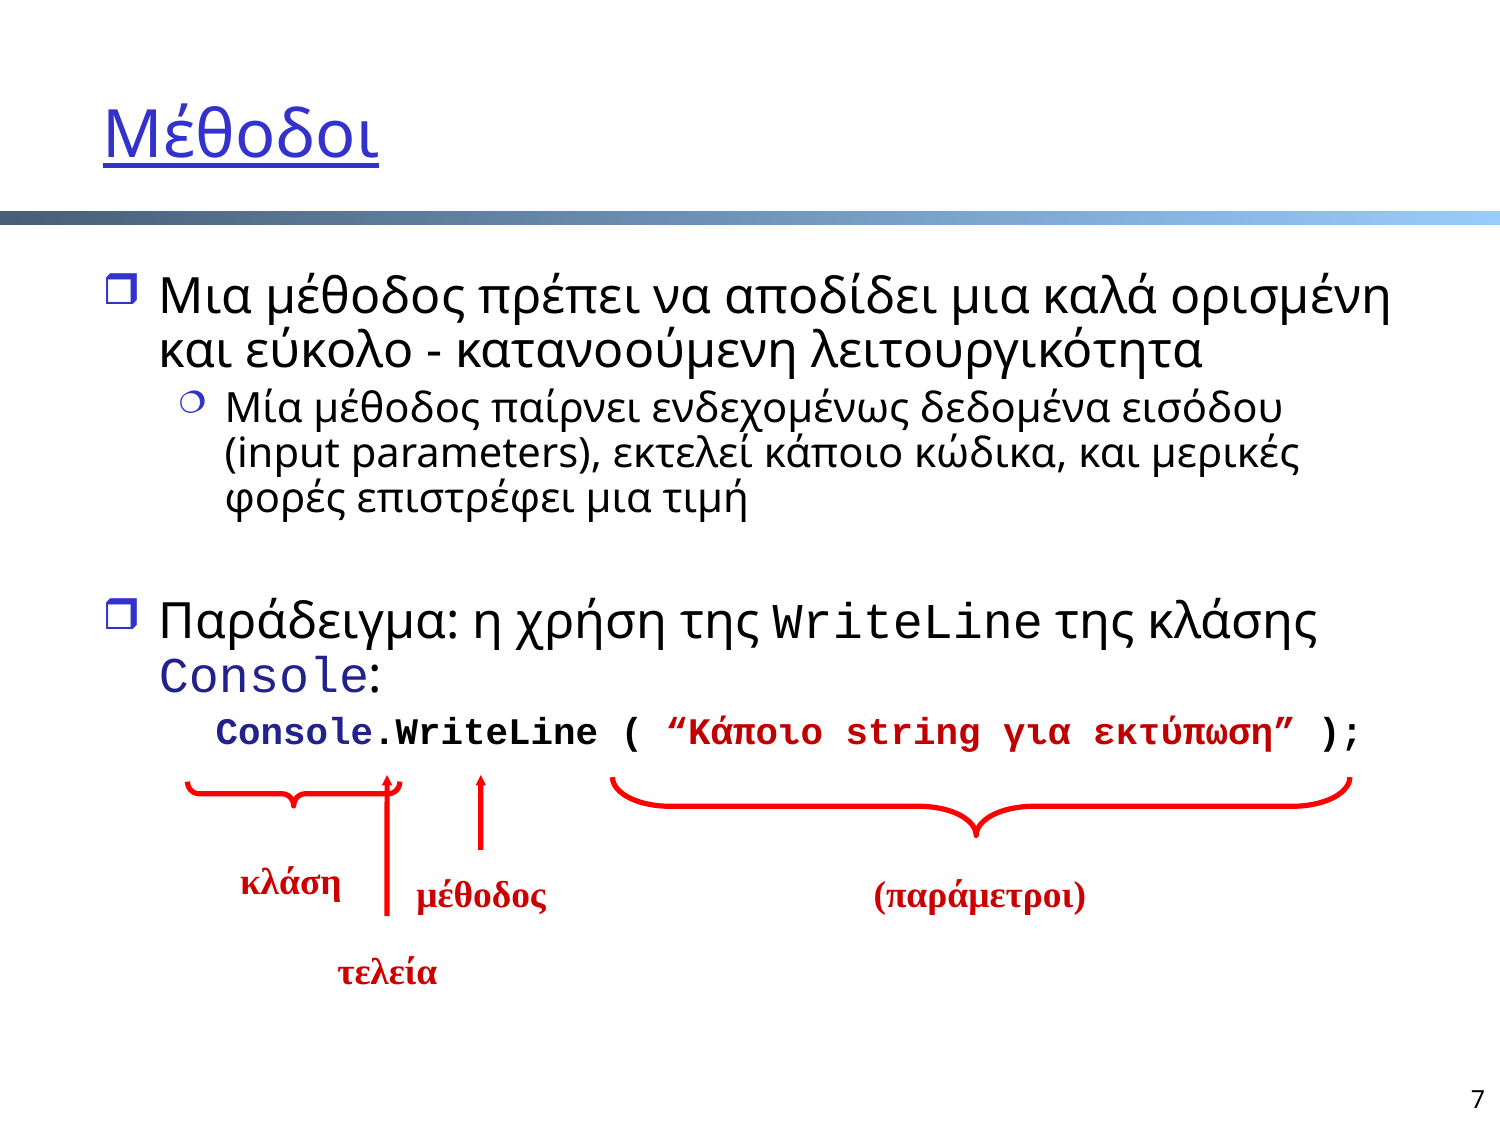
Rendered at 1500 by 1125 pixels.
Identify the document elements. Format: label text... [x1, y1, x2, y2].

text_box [438, 774, 551, 924]
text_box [637, 774, 1326, 924]
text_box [337, 774, 438, 1001]
text_box Console.WriteLine ( “Κάποιο string για εκτύπωση” ); [200, 699, 1378, 760]
list Μια μέθοδος πρέπει να αποδίδει μια καλά ορισμένη και εύκολο - κατανοούμενη λειτουργικότητα Μία μέθοδος παίρνει ενδεχομένως δεδομένα εισόδου (input parameters), εκτελεί κάποιο κώδικα, και μερικές φορές επιστρέφει μια τιμή Παράδειγμα: η χρήση της WriteLine της κλάσης Console: [87, 262, 1413, 1088]
slide_number 7 [1150, 1049, 1500, 1125]
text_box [224, 774, 336, 911]
title Μέθοδοι [87, 37, 1425, 225]
